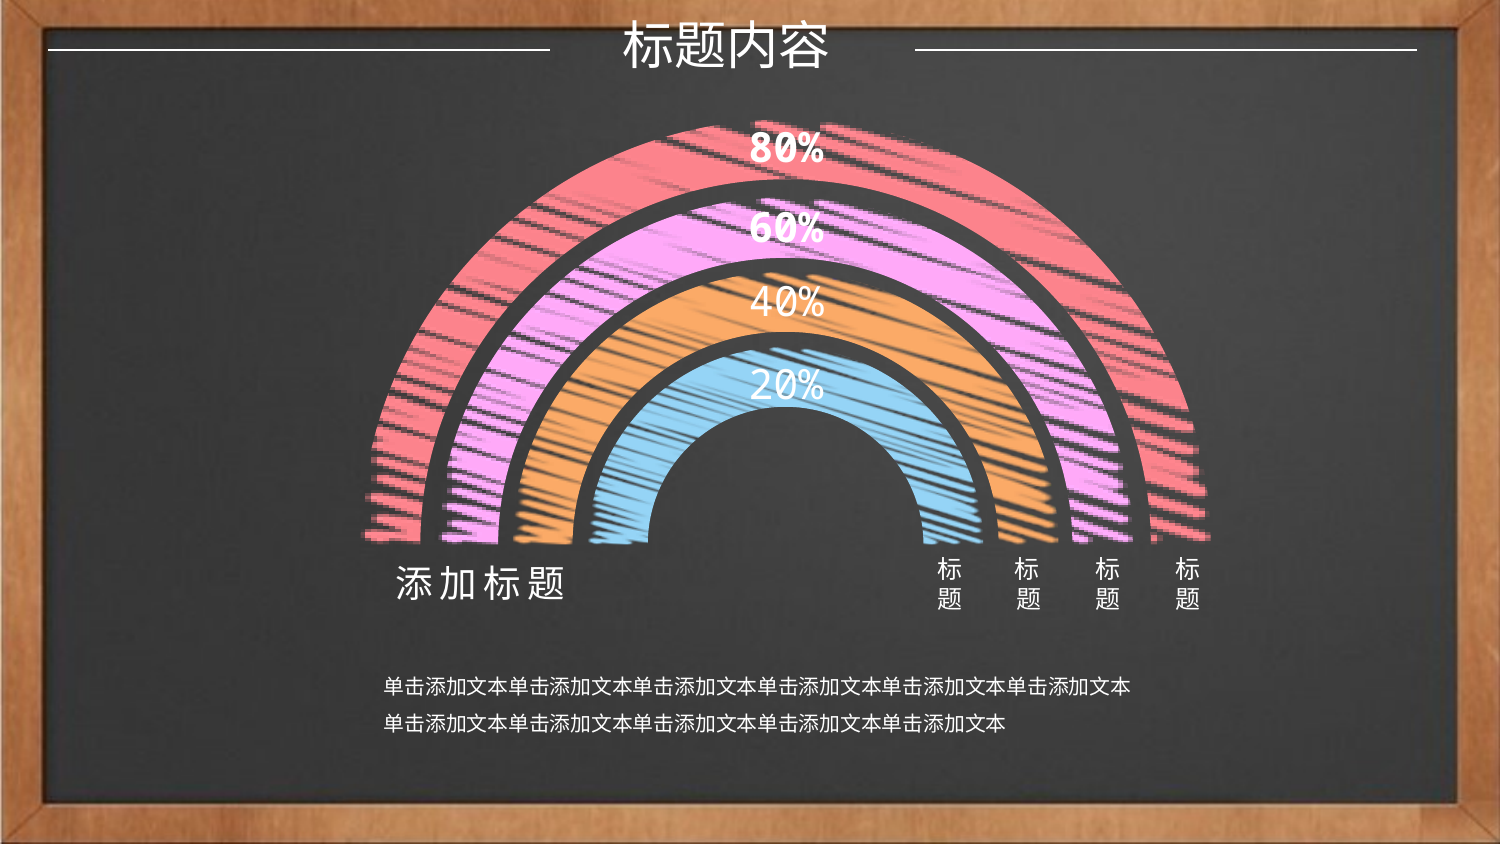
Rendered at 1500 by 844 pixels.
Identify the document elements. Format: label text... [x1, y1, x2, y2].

text_box 标题内容 [596, 5, 857, 83]
picture [0, 0, 1500, 844]
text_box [360, 113, 1211, 712]
text_box 单击添加文本单击添加文本单击添加文本单击添加文本单击添加文本单击添加文本单击添加文本单击添加文本单击添加文本单击添加文本单击添加文本 [368, 719, 1161, 743]
